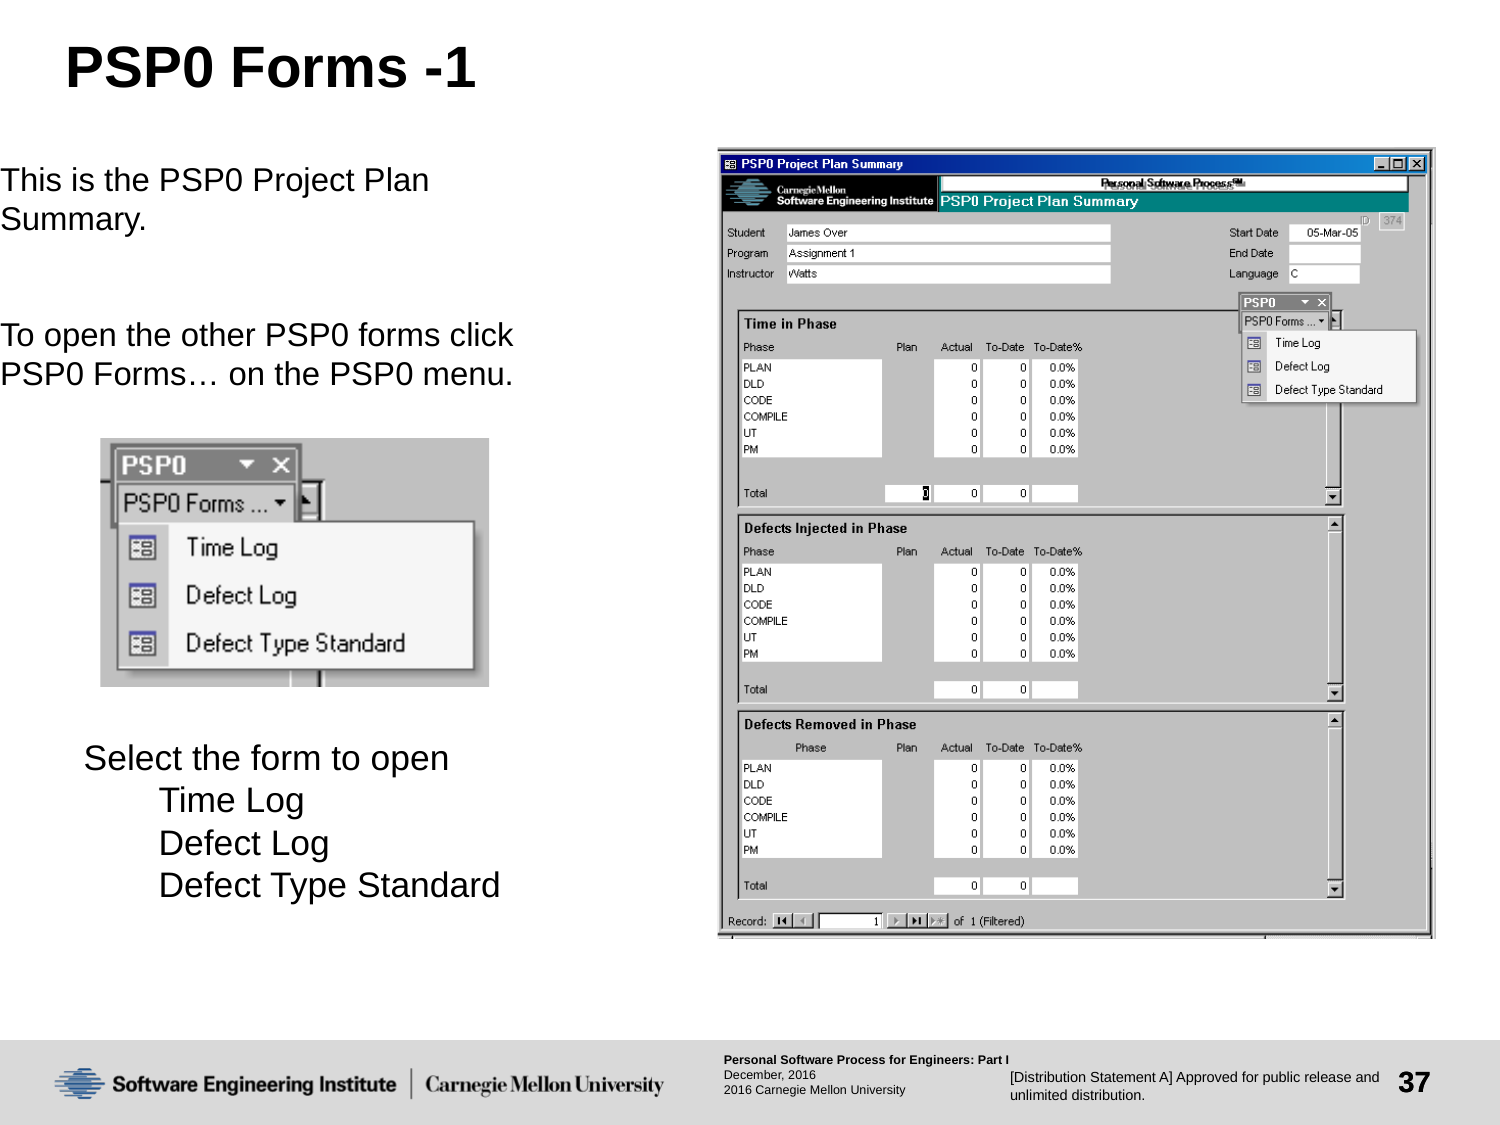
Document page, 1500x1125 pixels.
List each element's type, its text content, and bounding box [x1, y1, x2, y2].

list This is the PSP0 Project Plan Summary. To open the other PSP0 forms click PSP0 Forms… on the PSP0 menu. [0, 158, 516, 422]
title PSP0 Forms -1 [65, 37, 1313, 148]
picture [100, 438, 490, 687]
picture [46, 1061, 673, 1104]
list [717, 147, 1436, 939]
text_box Select the form to open Time Log Defect Log Defect Type Standard [83, 734, 574, 905]
